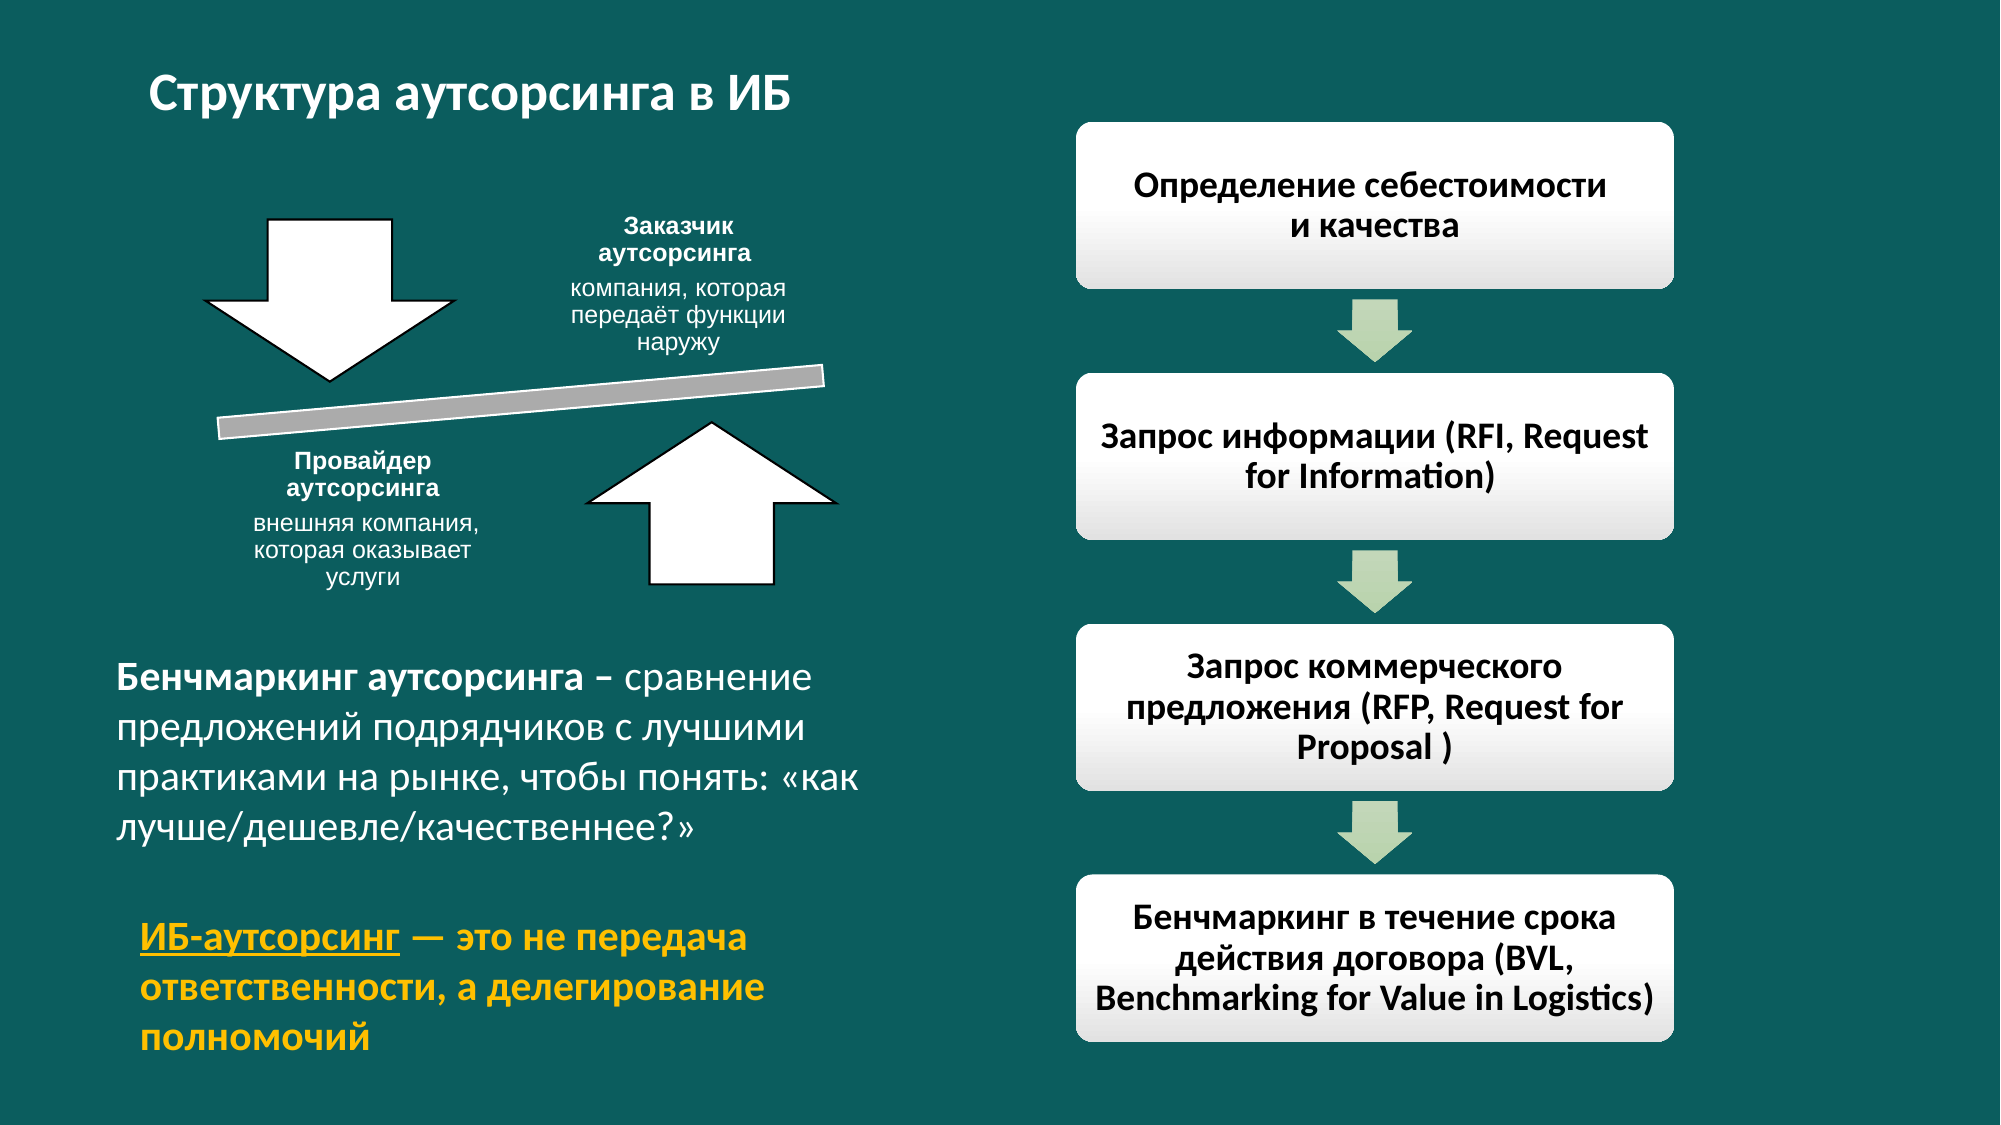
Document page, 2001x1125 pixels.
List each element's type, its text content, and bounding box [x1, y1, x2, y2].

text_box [105, 199, 907, 605]
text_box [907, 121, 1843, 1043]
text_box ИБ-аутсорсинг — это не передача ответственности, а делегирование полномочий [124, 901, 979, 1067]
text_box Бенчмаркинг аутсорсинга – сравнение предложений подрядчиков с лучшими практиками на рынке, чтобы понять: «как лучше/дешевле/качественнее?» [101, 641, 907, 857]
title Структура аутсорсинга в ИБ [134, 28, 1664, 157]
